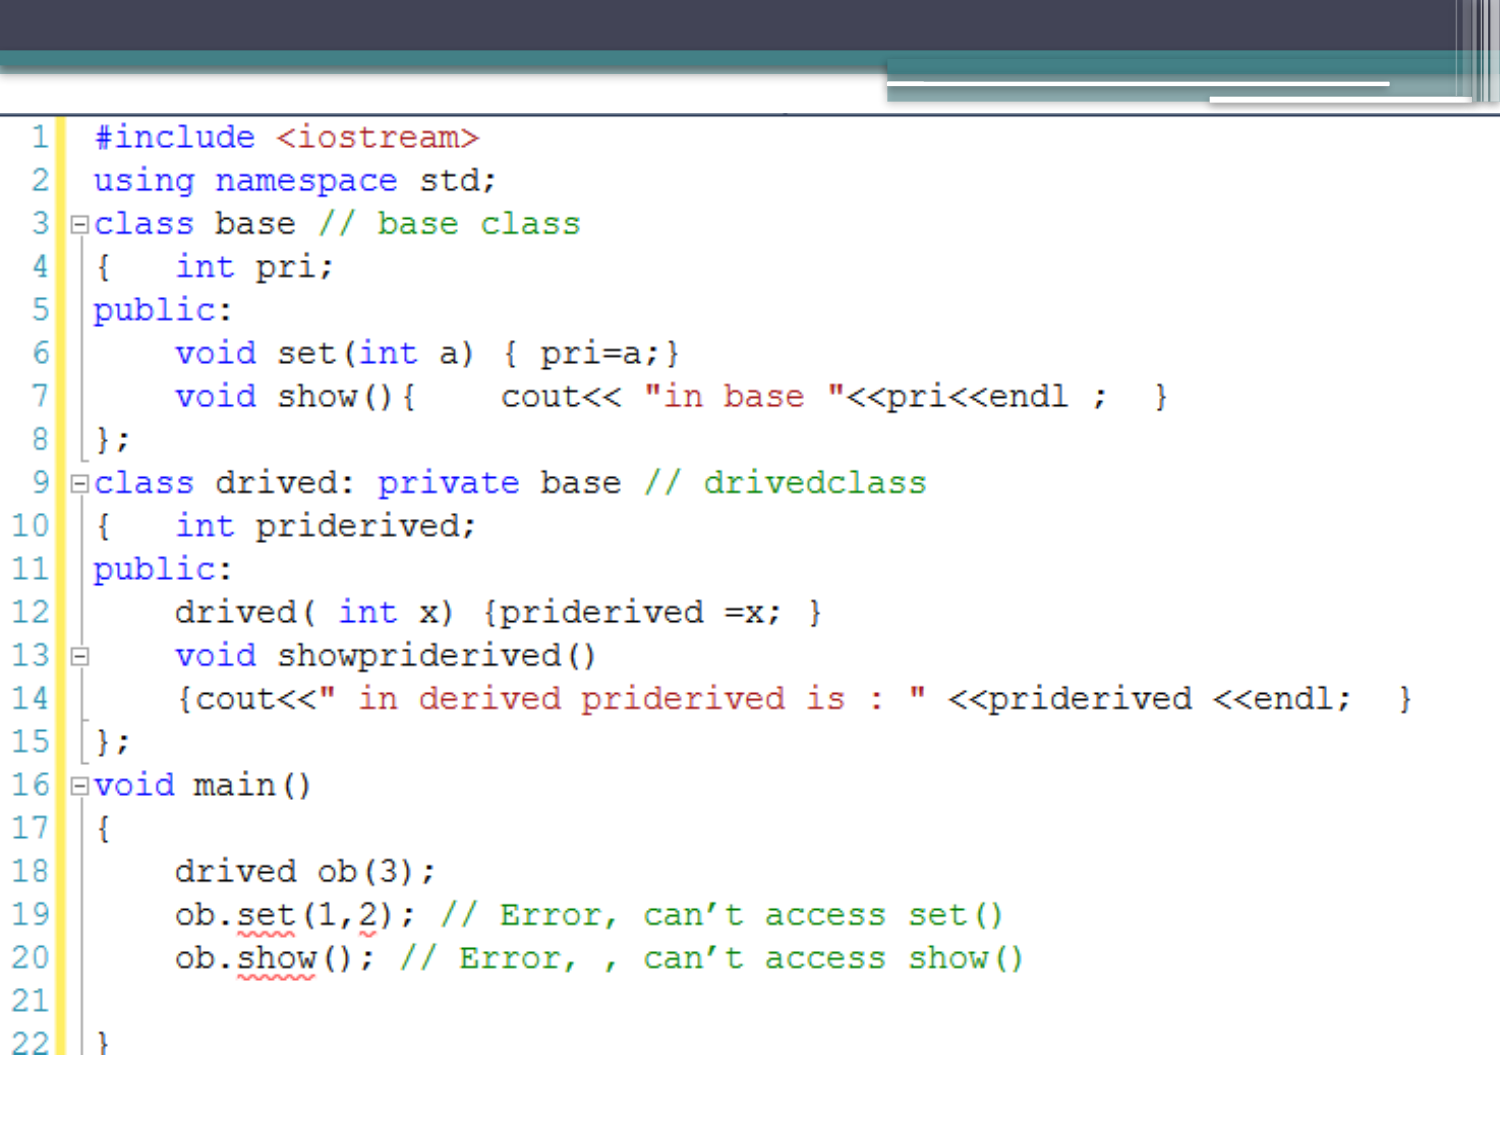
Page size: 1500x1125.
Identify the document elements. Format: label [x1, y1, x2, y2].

list [0, 113, 1500, 1055]
